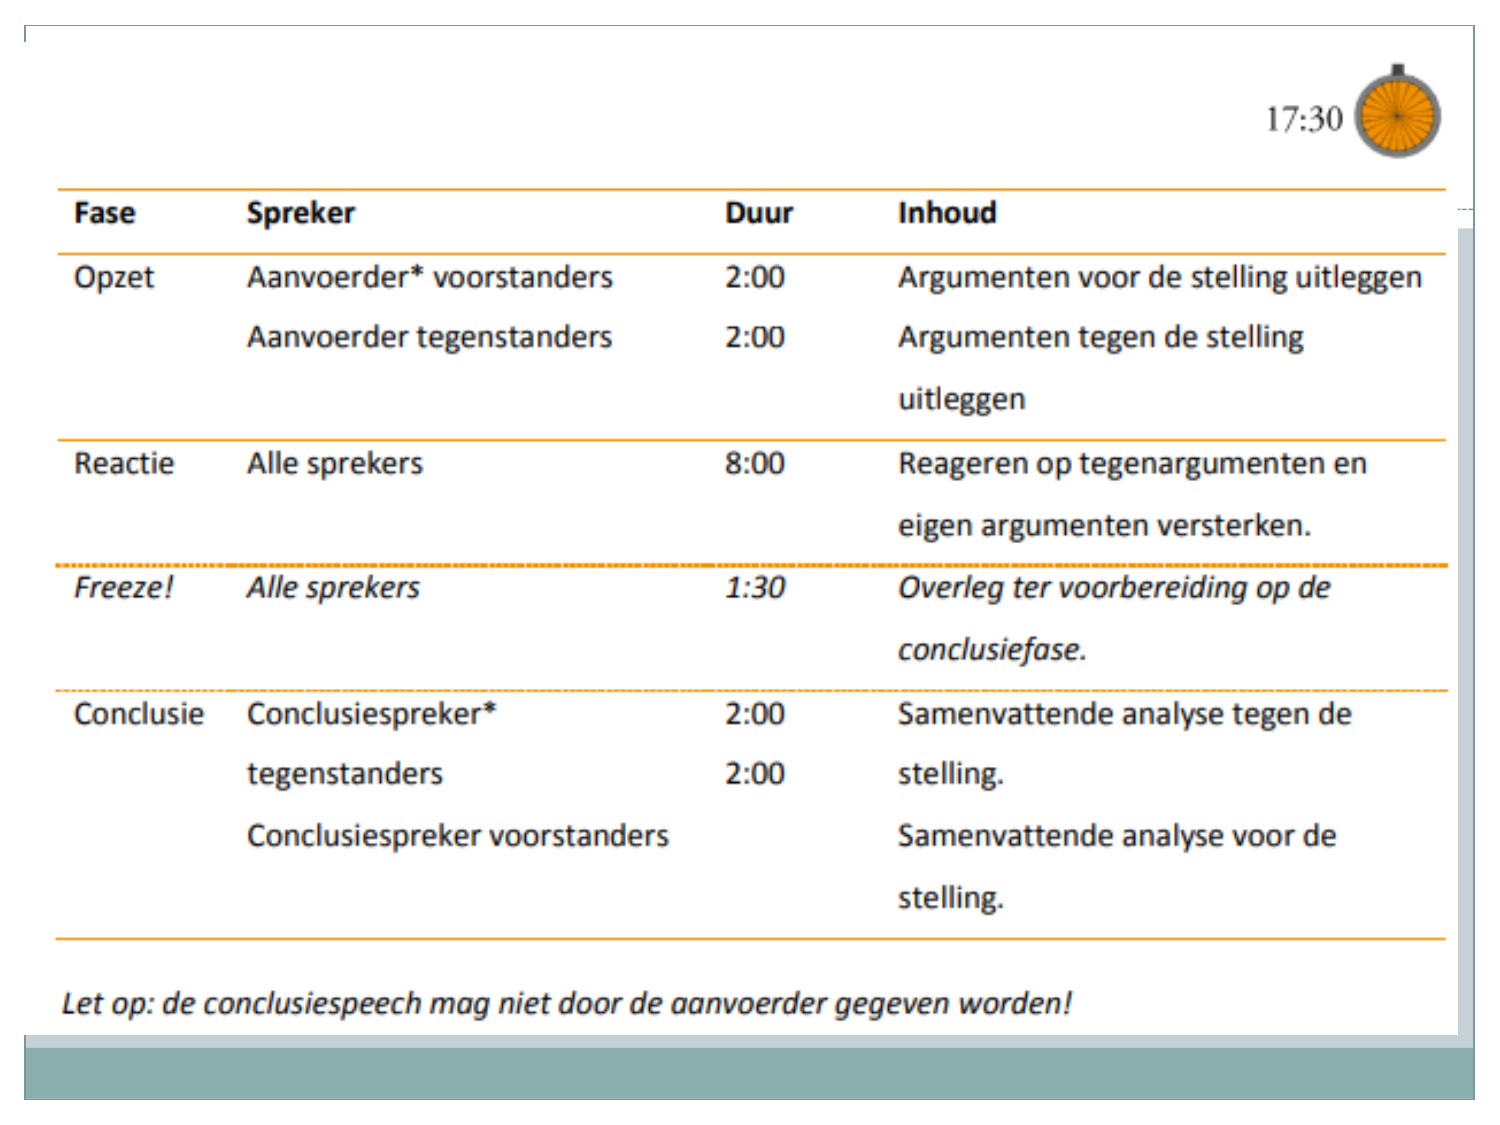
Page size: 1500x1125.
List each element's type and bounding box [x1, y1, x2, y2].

picture [17, 42, 1458, 1036]
